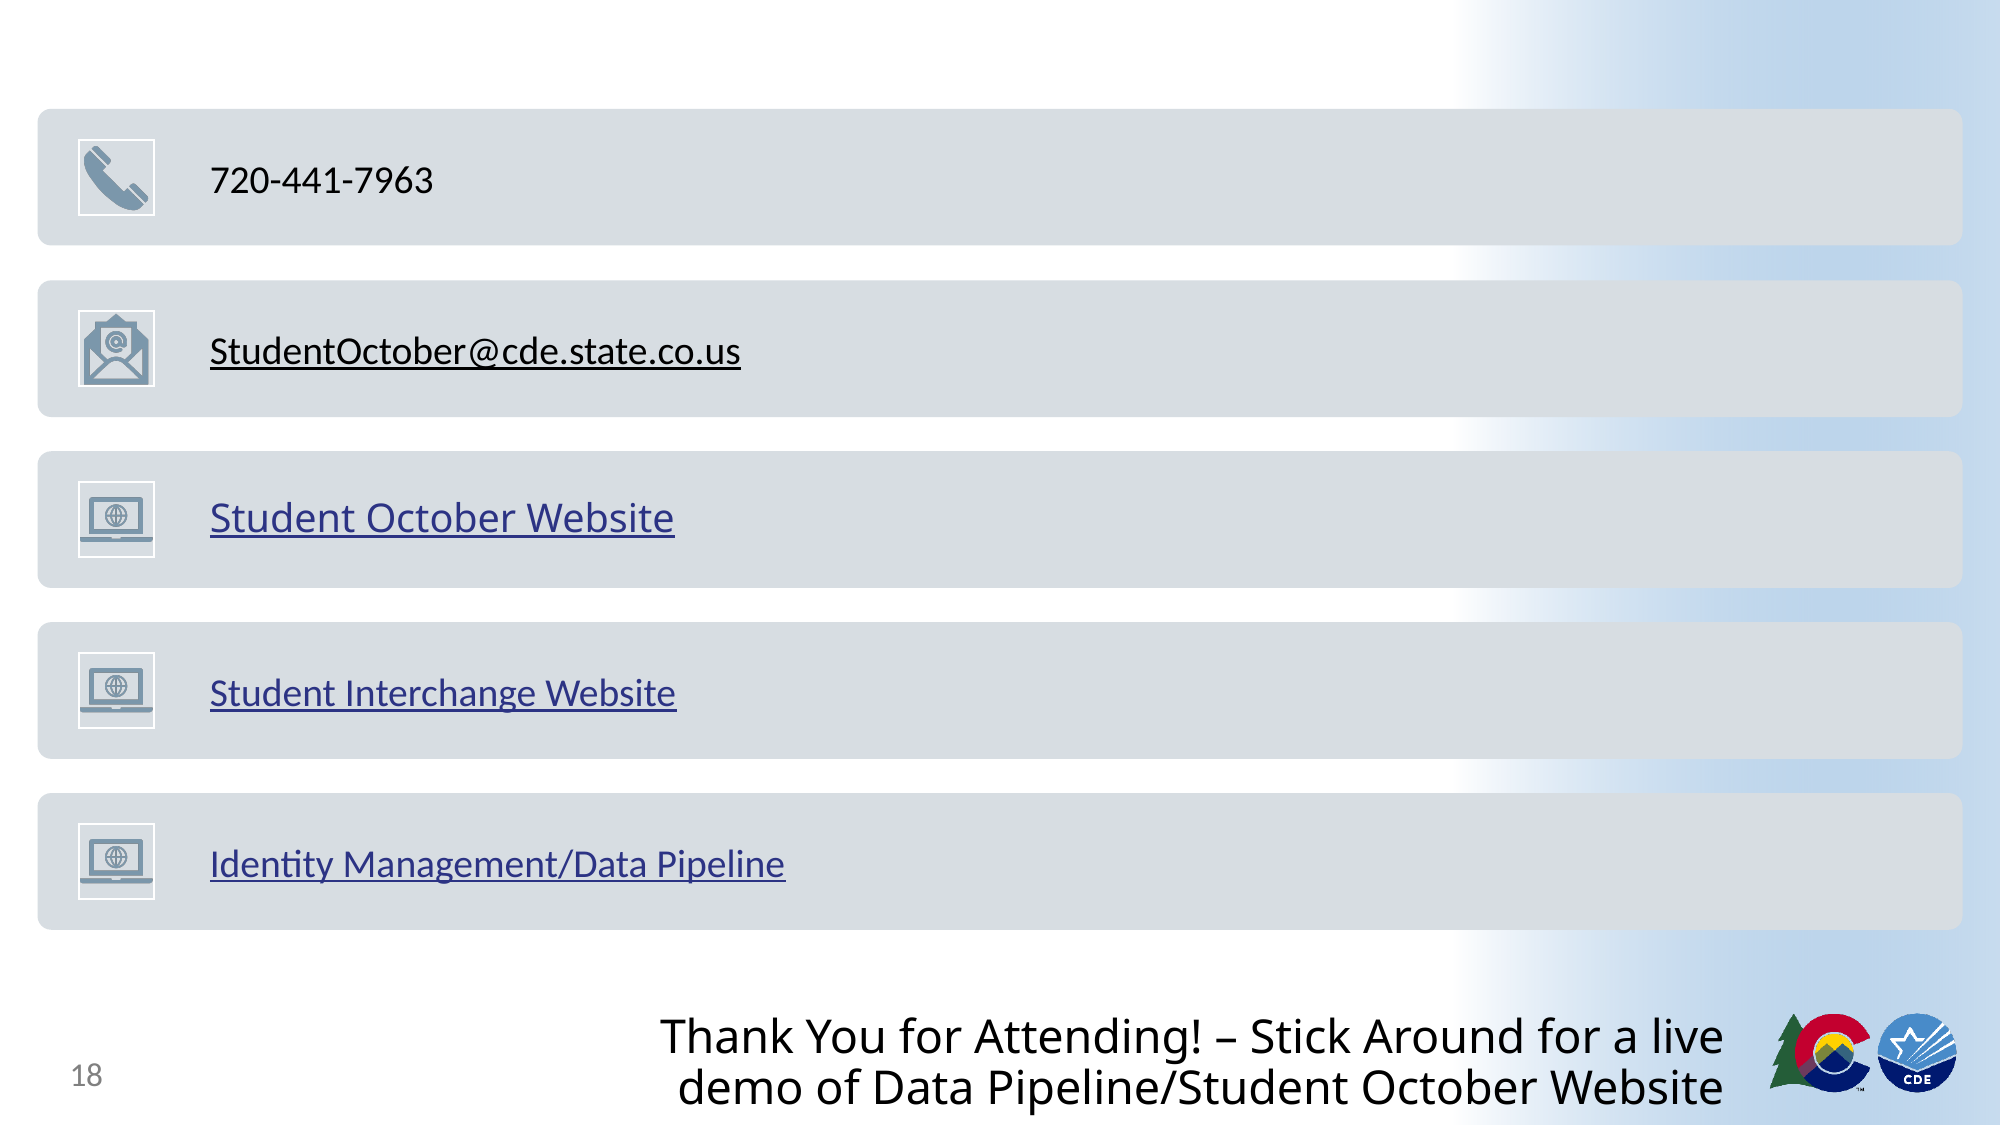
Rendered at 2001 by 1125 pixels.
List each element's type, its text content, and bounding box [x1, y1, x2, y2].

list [37, 108, 1963, 931]
slide_number 18 [54, 1042, 505, 1103]
title Thank You for Attending! – Stick Around for a live demo of Data Pipeline/Student October Website [639, 966, 1725, 1115]
picture [1768, 1012, 1957, 1093]
